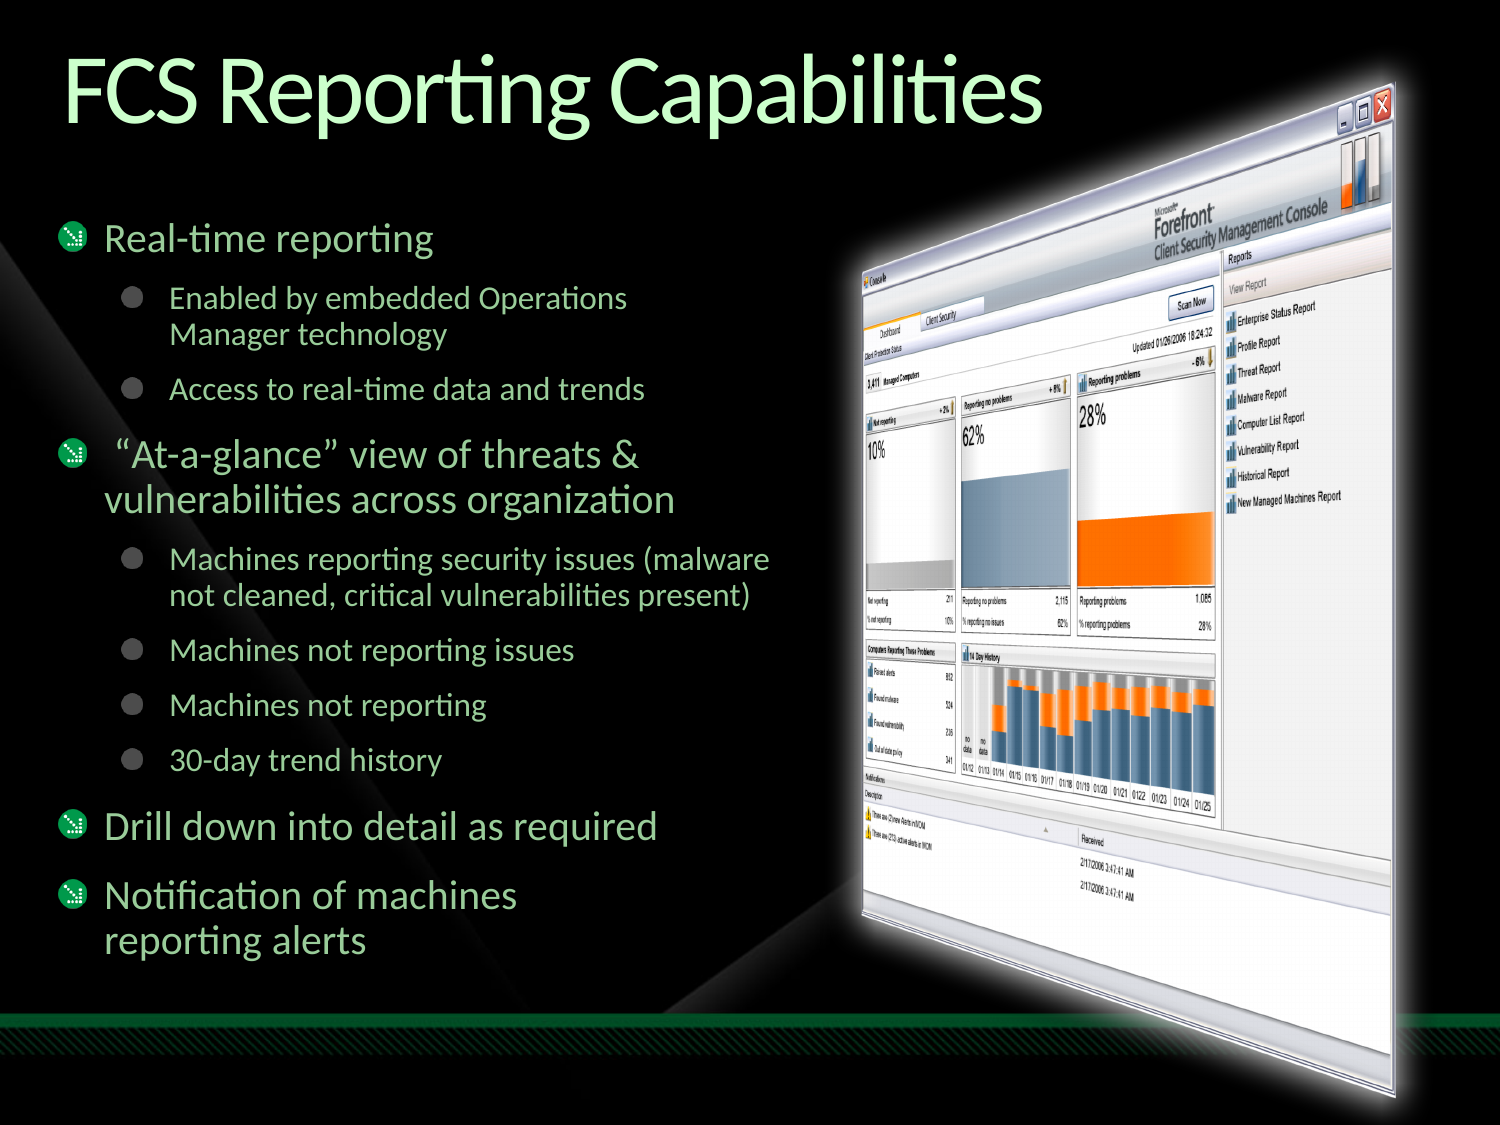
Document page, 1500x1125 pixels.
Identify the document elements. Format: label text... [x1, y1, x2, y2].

title FCS Reporting Capabilities [62, 37, 819, 147]
text_box Real-time reporting Enabled by embedded Operations Manager technology Access to real-time data and trends “At-a-glance” view of threats & vulnerabilities across organization Machines reporting security issues (malware not cleaned, critical vulnerabilities present) Machines not reporting issues Machines not reporting 30-day trend history Drill down into detail as required Notification of machines reporting alerts [31, 209, 803, 938]
picture [0, 0, 1500, 1125]
